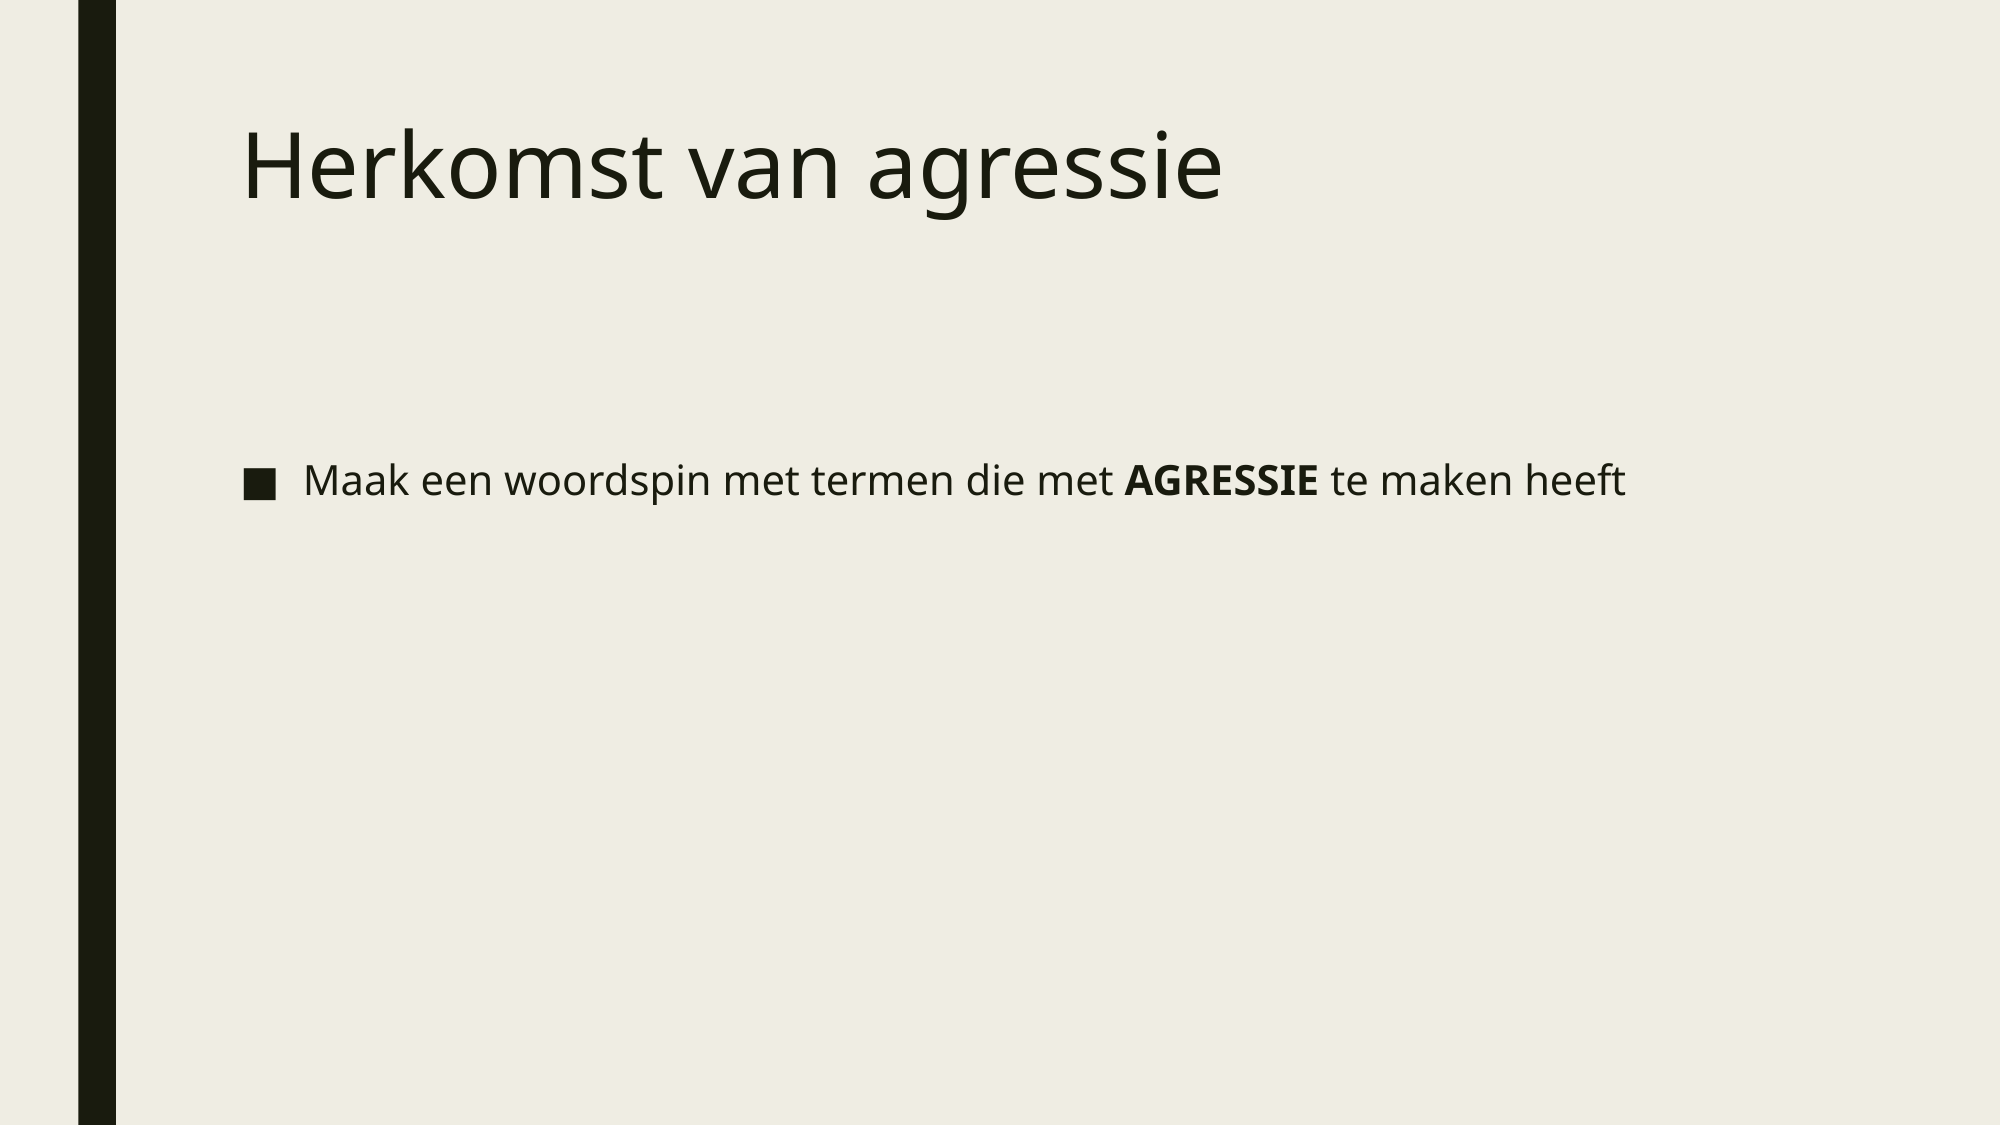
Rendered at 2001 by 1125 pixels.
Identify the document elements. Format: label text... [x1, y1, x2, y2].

title Herkomst van agressie [225, 112, 1800, 357]
list Maak een woordspin met termen die met AGRESSIE te maken heeft [225, 375, 1800, 963]
